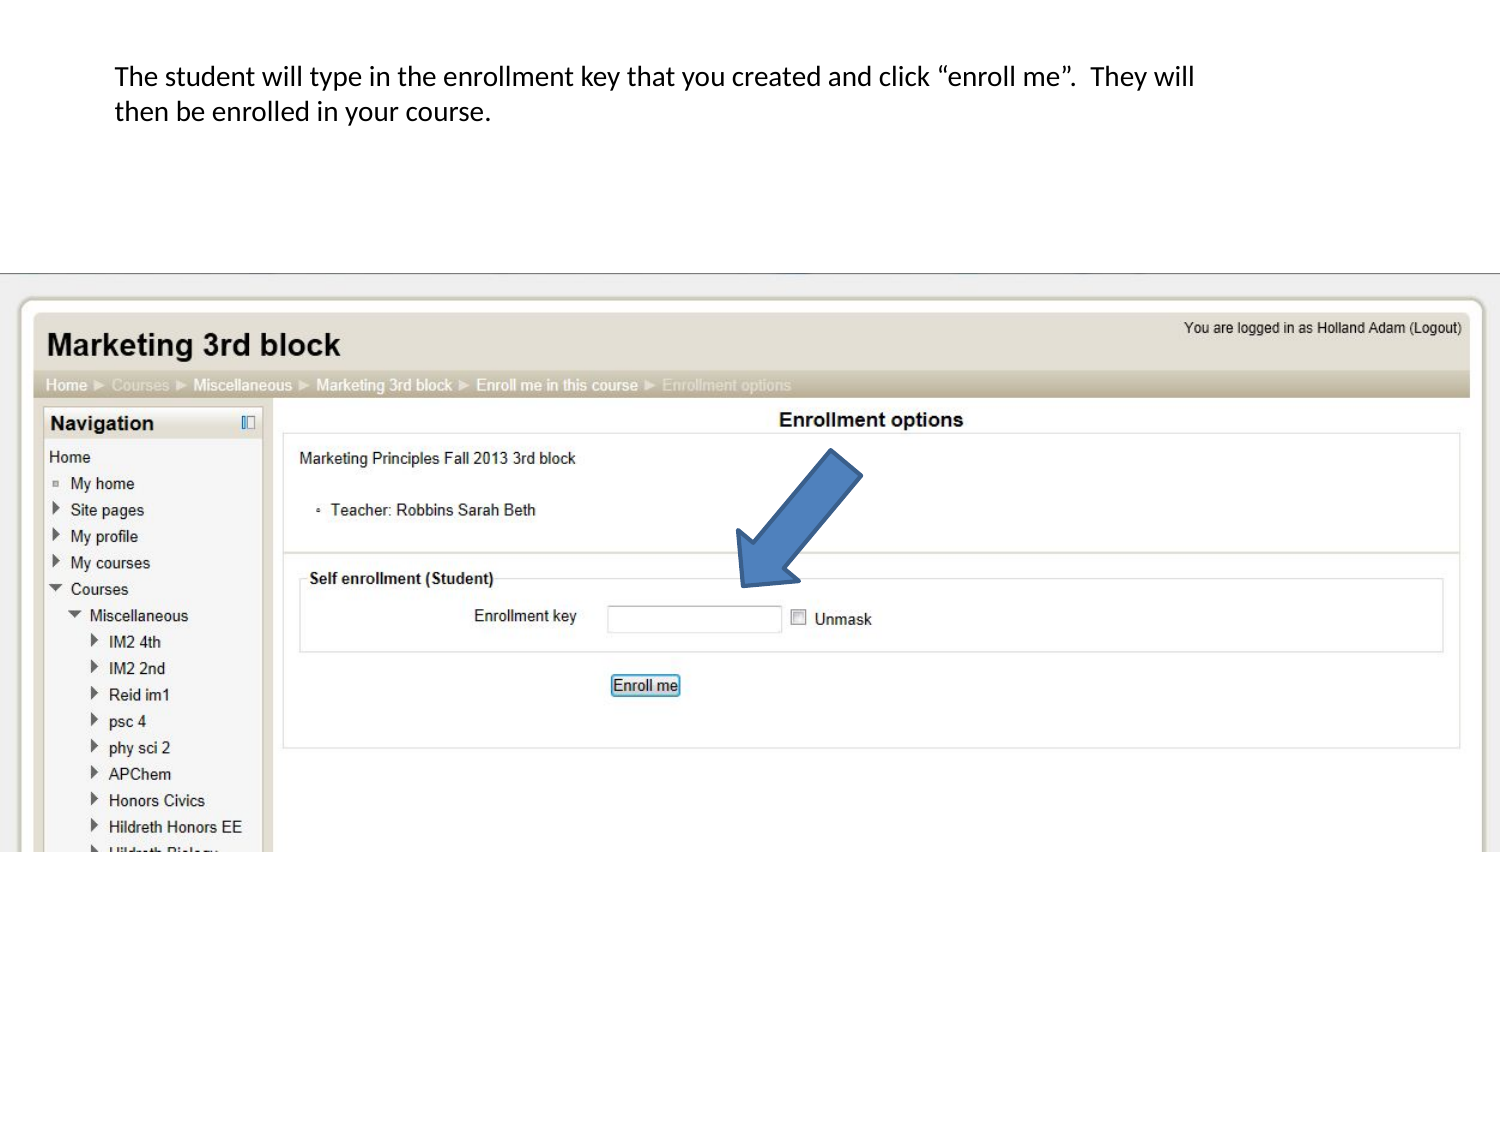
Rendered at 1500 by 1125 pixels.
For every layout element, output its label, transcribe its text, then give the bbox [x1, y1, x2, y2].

text_box The student will type in the enrollment key that you created and click “enroll me”. They will then be enrolled in your course. [99, 49, 1238, 135]
picture [0, 273, 1500, 852]
